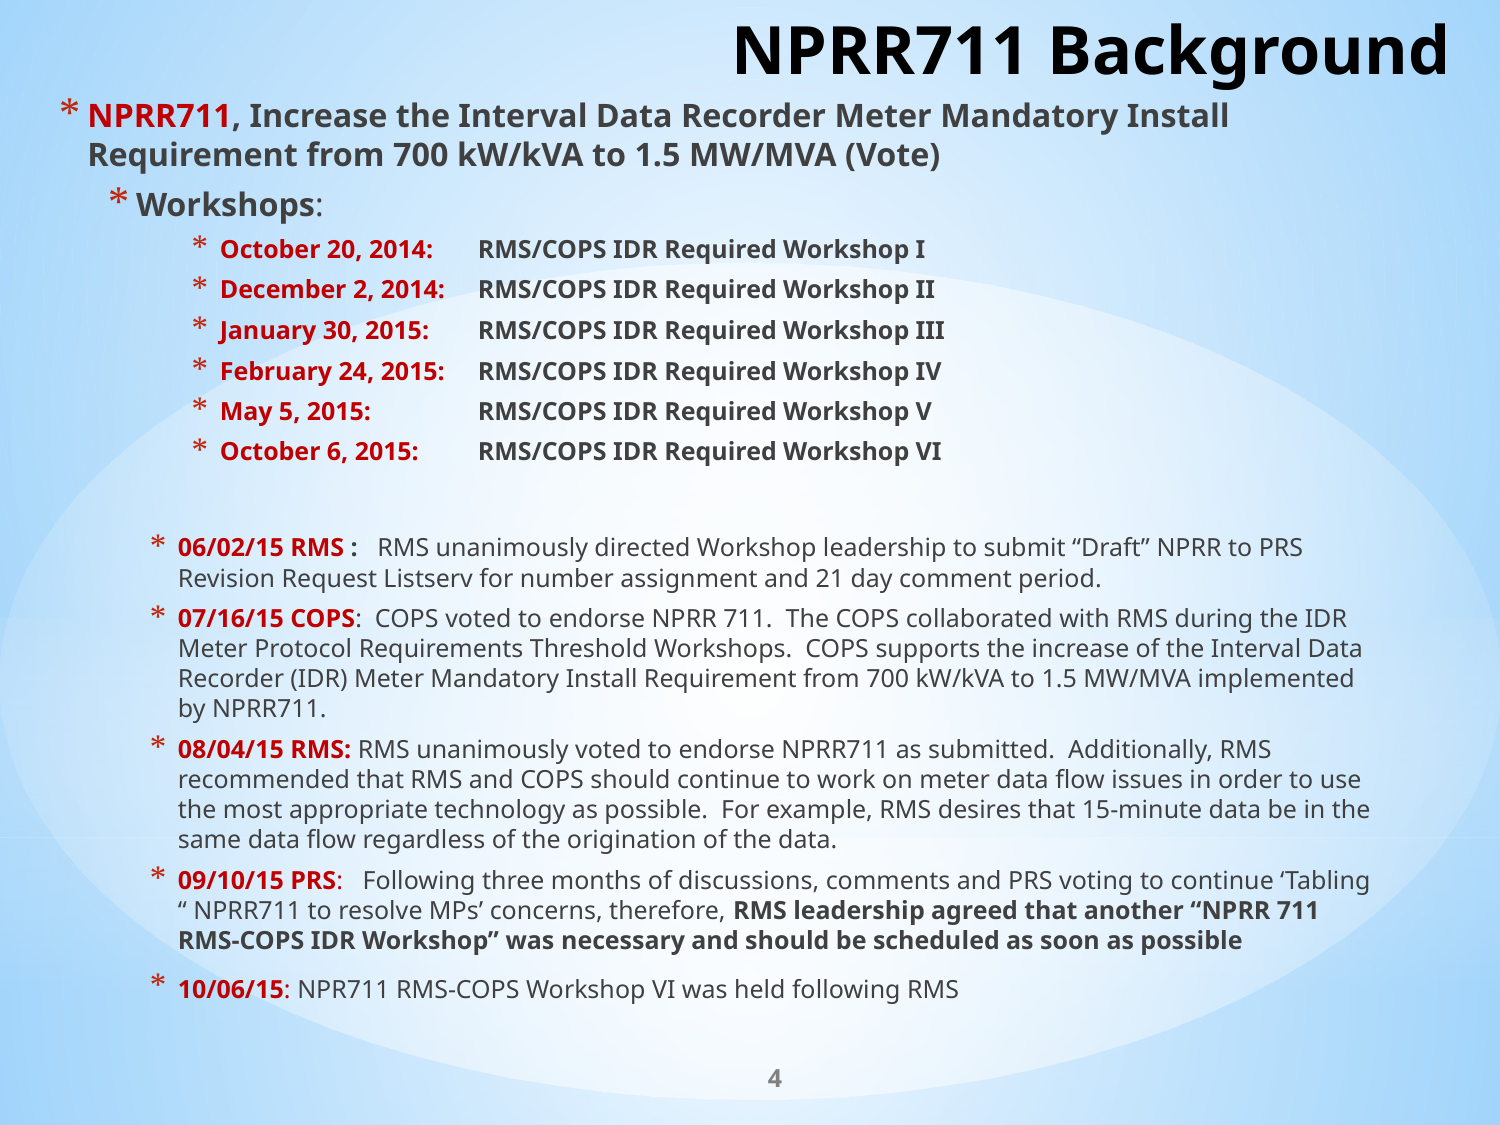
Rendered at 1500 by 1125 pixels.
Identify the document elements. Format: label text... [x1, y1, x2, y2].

title NPRR711 Background [187, 0, 1466, 138]
slide_number 4 [624, 1050, 925, 1110]
list NPRR711, Increase the Interval Data Recorder Meter Mandatory Install Requirement from 700 kW/kVA to 1.5 MW/MVA (Vote) Workshops: October 20, 2014: RMS/COPS IDR Required Workshop I December 2, 2014: RMS/COPS IDR Required Workshop II January 30, 2015: RMS/COPS IDR Required Workshop III February 24, 2015: RMS/COPS IDR Required Workshop IV May 5, 2015: RMS/COPS IDR Required Workshop V October 6, 2015: RMS/COPS IDR Required Workshop VI 06/02/15 RMS : RMS unanimously directed Workshop leadership to submit “Draft” NPRR to PRS Revision Request Listserv for number assignment and 21 day comment period. 07/16/15 COPS: COPS voted to endorse NPRR 711. The COPS collaborated with RMS during the IDR Meter Protocol Requirements Threshold Workshops. COPS supports the increase of the Interval Data Recorder (IDR) Meter Mandatory Install Requirement from 700 kW/kVA to 1.5 MW/MVA implemented by NPRR711. 08/04/15 RMS: RMS unanimously voted to endorse NPRR711 as submitted. Additionally, RMS recommended that RMS and COPS should continue to work on meter data flow issues in order to use the most appropriate technology as possible. For example, RMS desires that 15-minute data be in the same data flow regardless of the origination of the data. 09/10/15 PRS: Following three months of discussions, comments and PRS voting to continue ‘Tabling “ NPRR711 to resolve MPs’ concerns, therefore, RMS leadership agreed that another “NPRR 711 RMS-COPS IDR Workshop” was necessary and should be scheduled as soon as possible 10/06/15: NPR711 RMS-COPS Workshop VI was held following RMS [37, 87, 1400, 1038]
